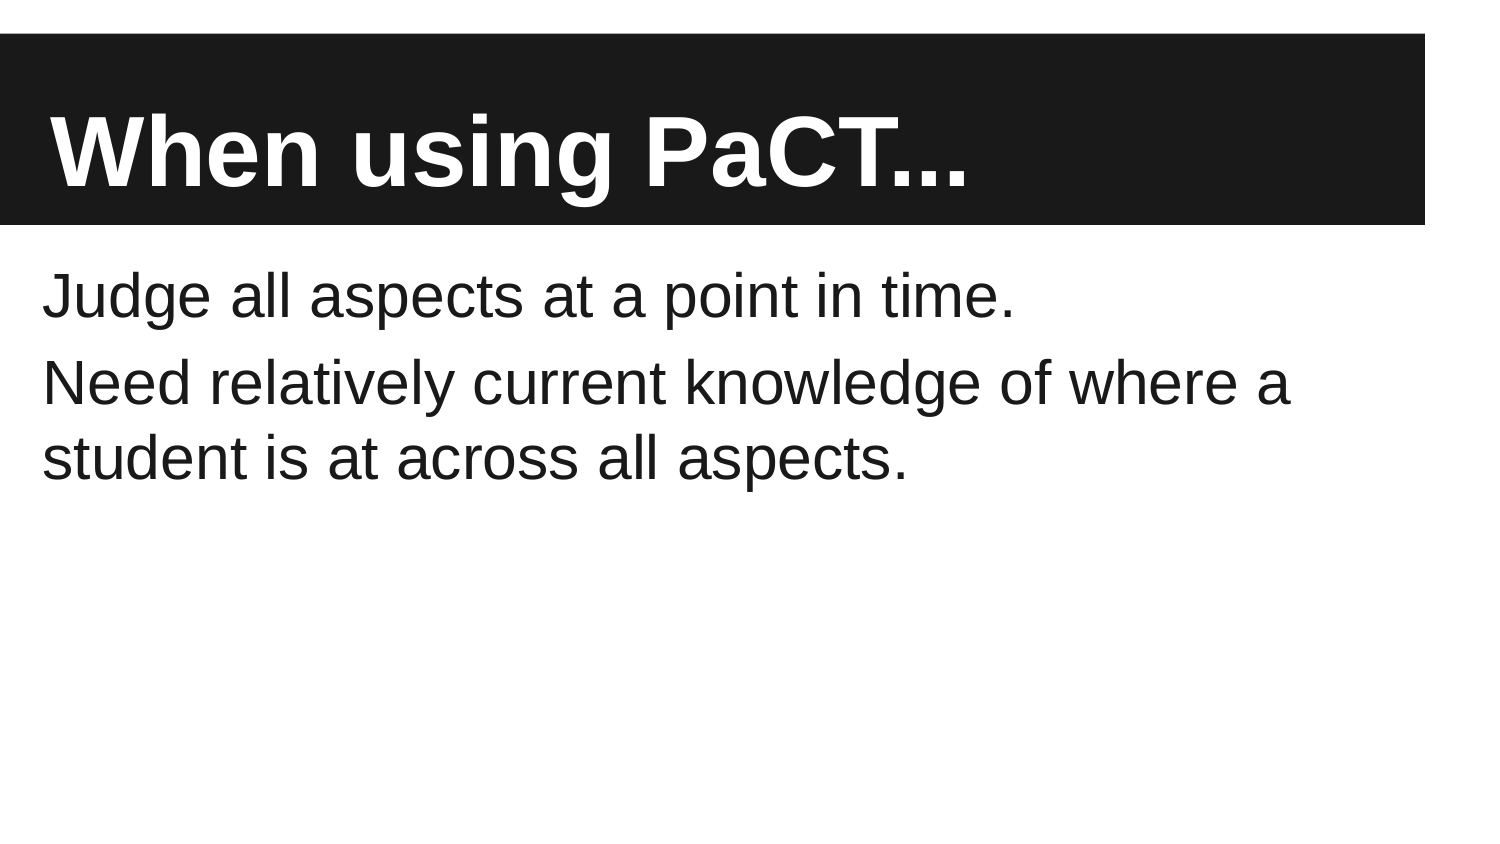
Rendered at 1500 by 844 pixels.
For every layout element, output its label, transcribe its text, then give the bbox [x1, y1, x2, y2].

list Judge all aspects at a point in time. Need relatively current knowledge of where a student is at across all aspects. [27, 239, 1472, 808]
title When using PaCT... [35, 33, 1426, 221]
